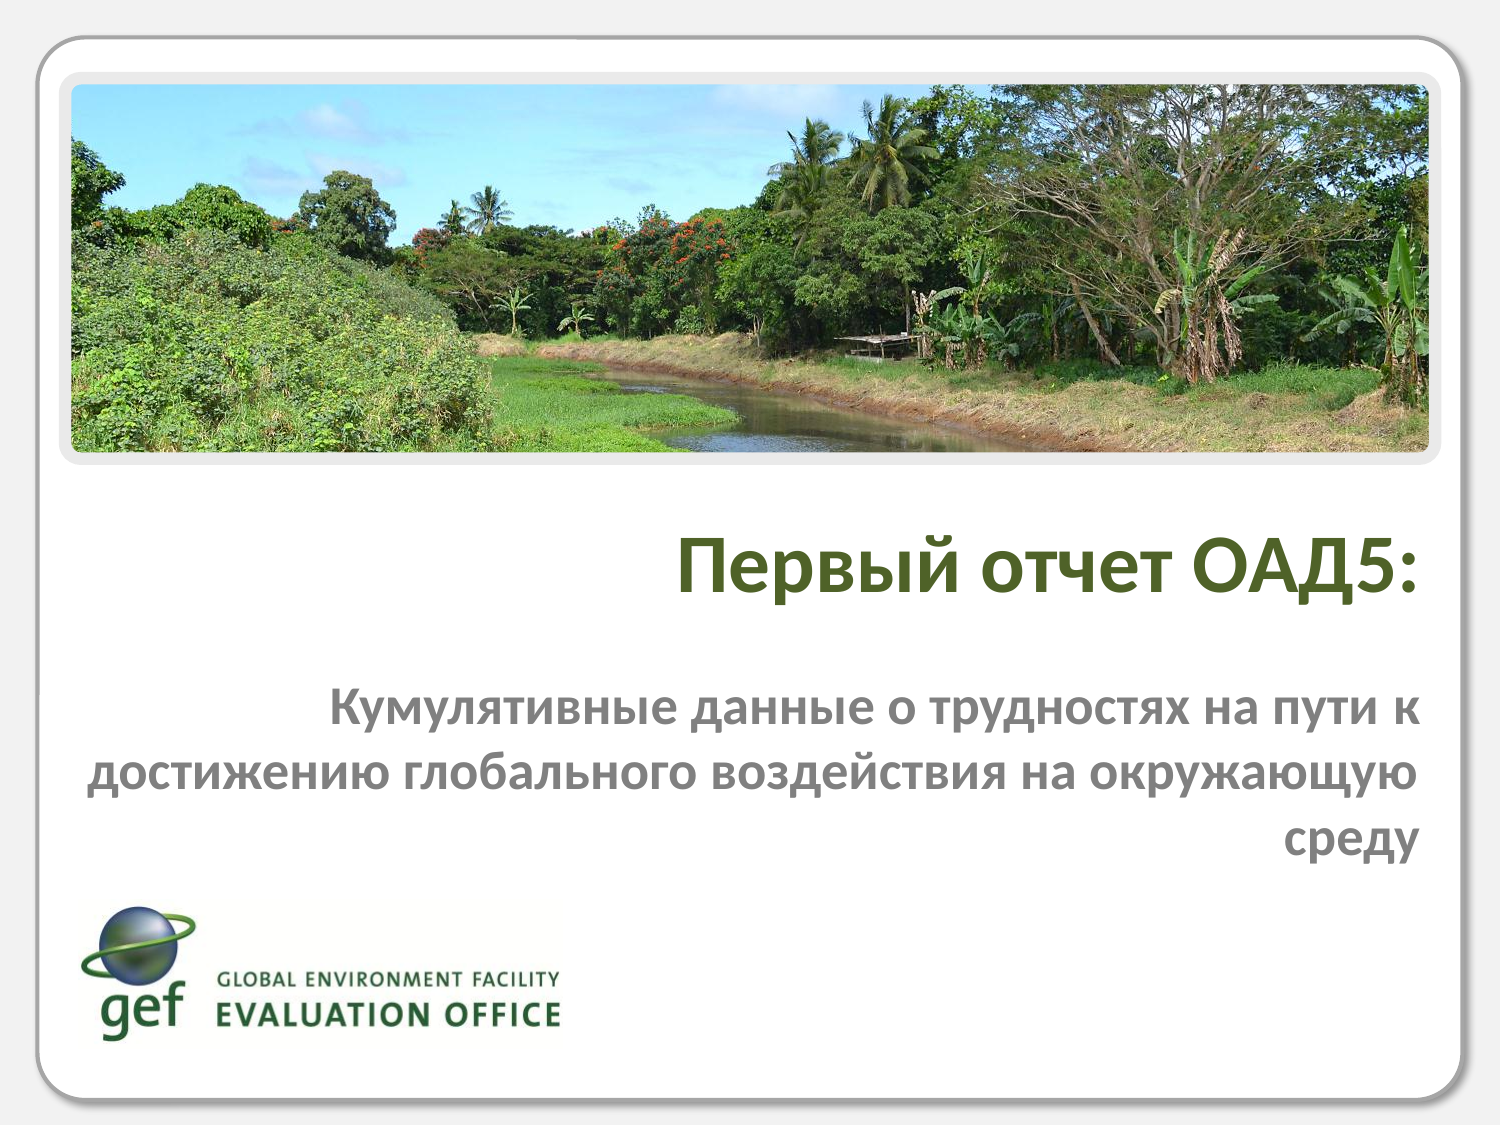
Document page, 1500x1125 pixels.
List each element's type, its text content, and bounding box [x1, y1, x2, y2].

text_box Первый отчет OАД5: [65, 480, 1435, 638]
picture [64, 77, 1436, 459]
picture [77, 899, 563, 1050]
text_box Кумулятивные данные о трудностях на пути к достижению глобального воздействия на окружающую среду [65, 662, 1435, 875]
